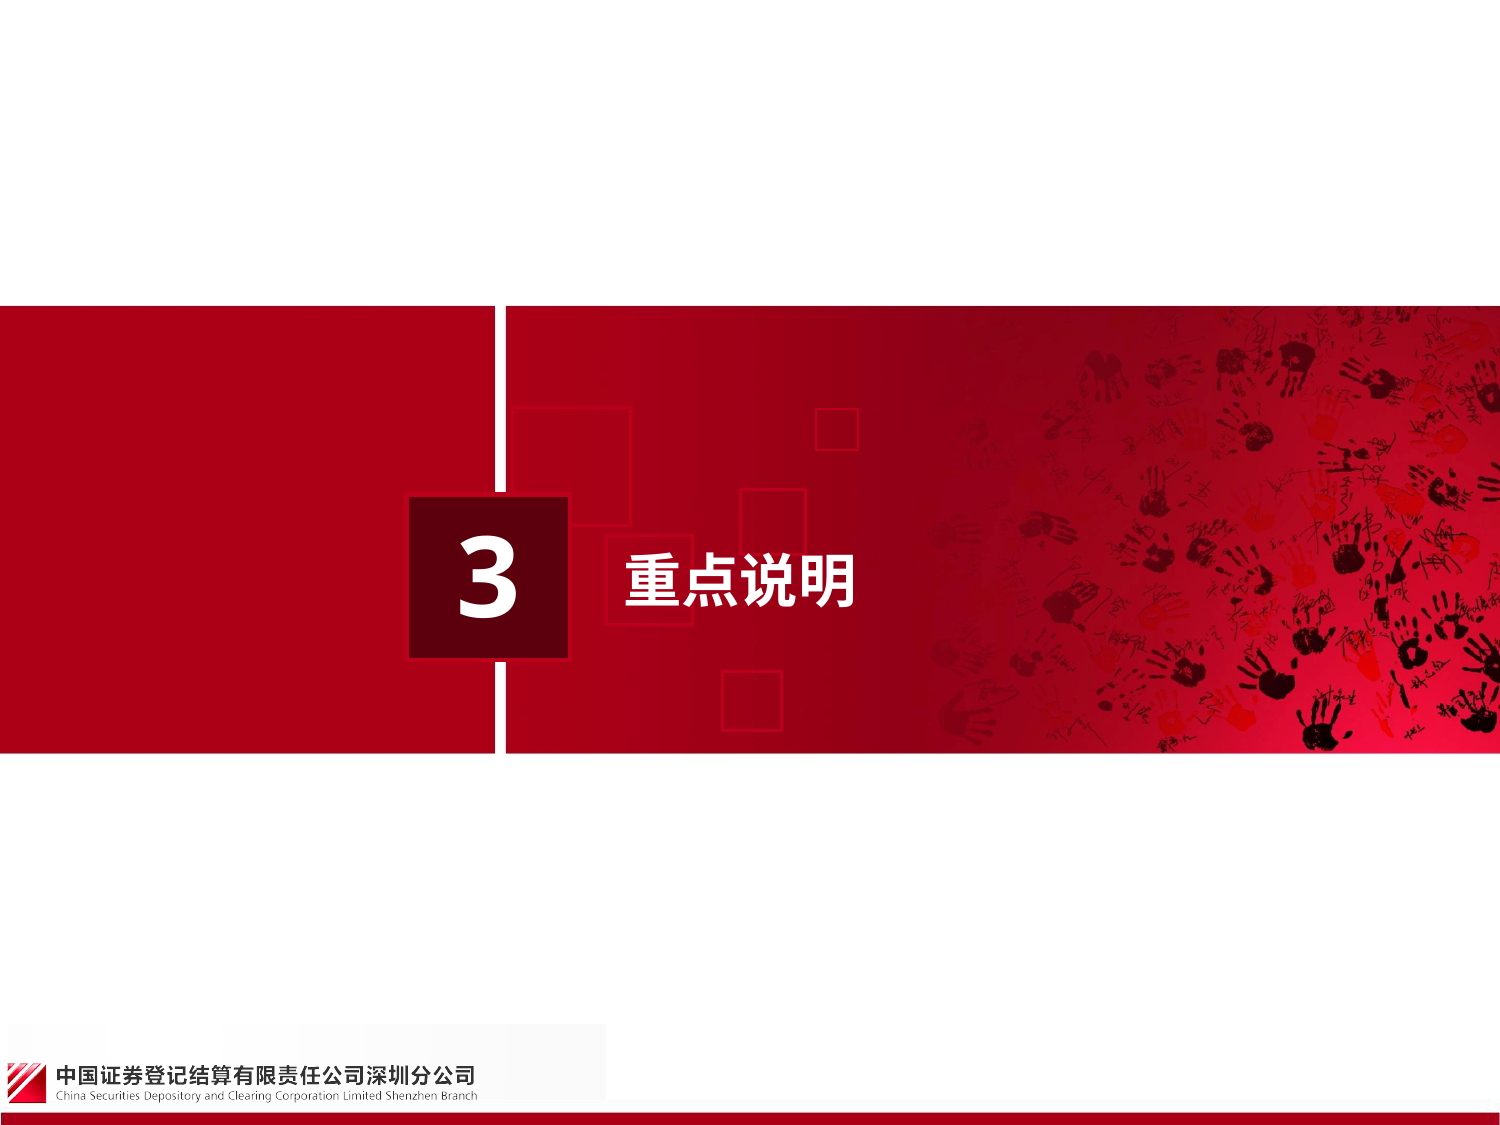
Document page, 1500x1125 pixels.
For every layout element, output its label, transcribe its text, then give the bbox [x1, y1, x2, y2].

title 重点说明 [608, 520, 1459, 639]
list 3 [404, 492, 572, 662]
picture [0, 0, 1500, 1125]
